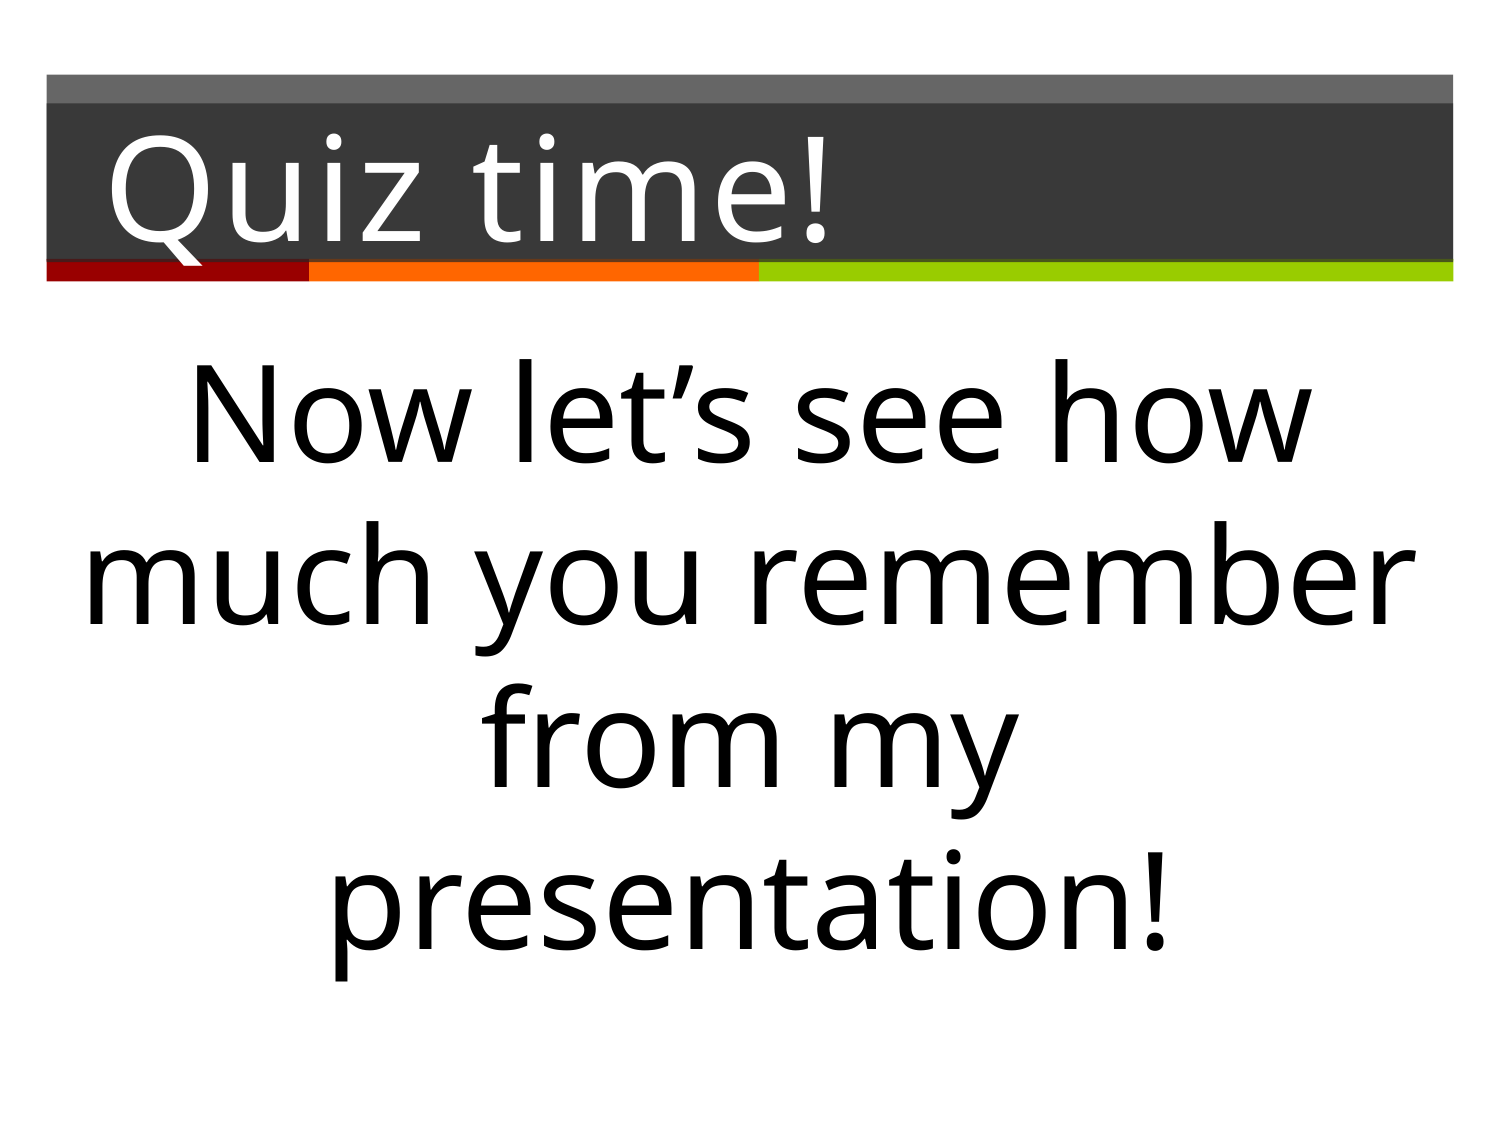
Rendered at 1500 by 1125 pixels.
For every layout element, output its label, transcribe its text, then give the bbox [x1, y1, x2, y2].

text_box Now let’s see how much you remember from my presentation! [46, 319, 1454, 984]
title Quiz time! [46, 103, 1454, 263]
